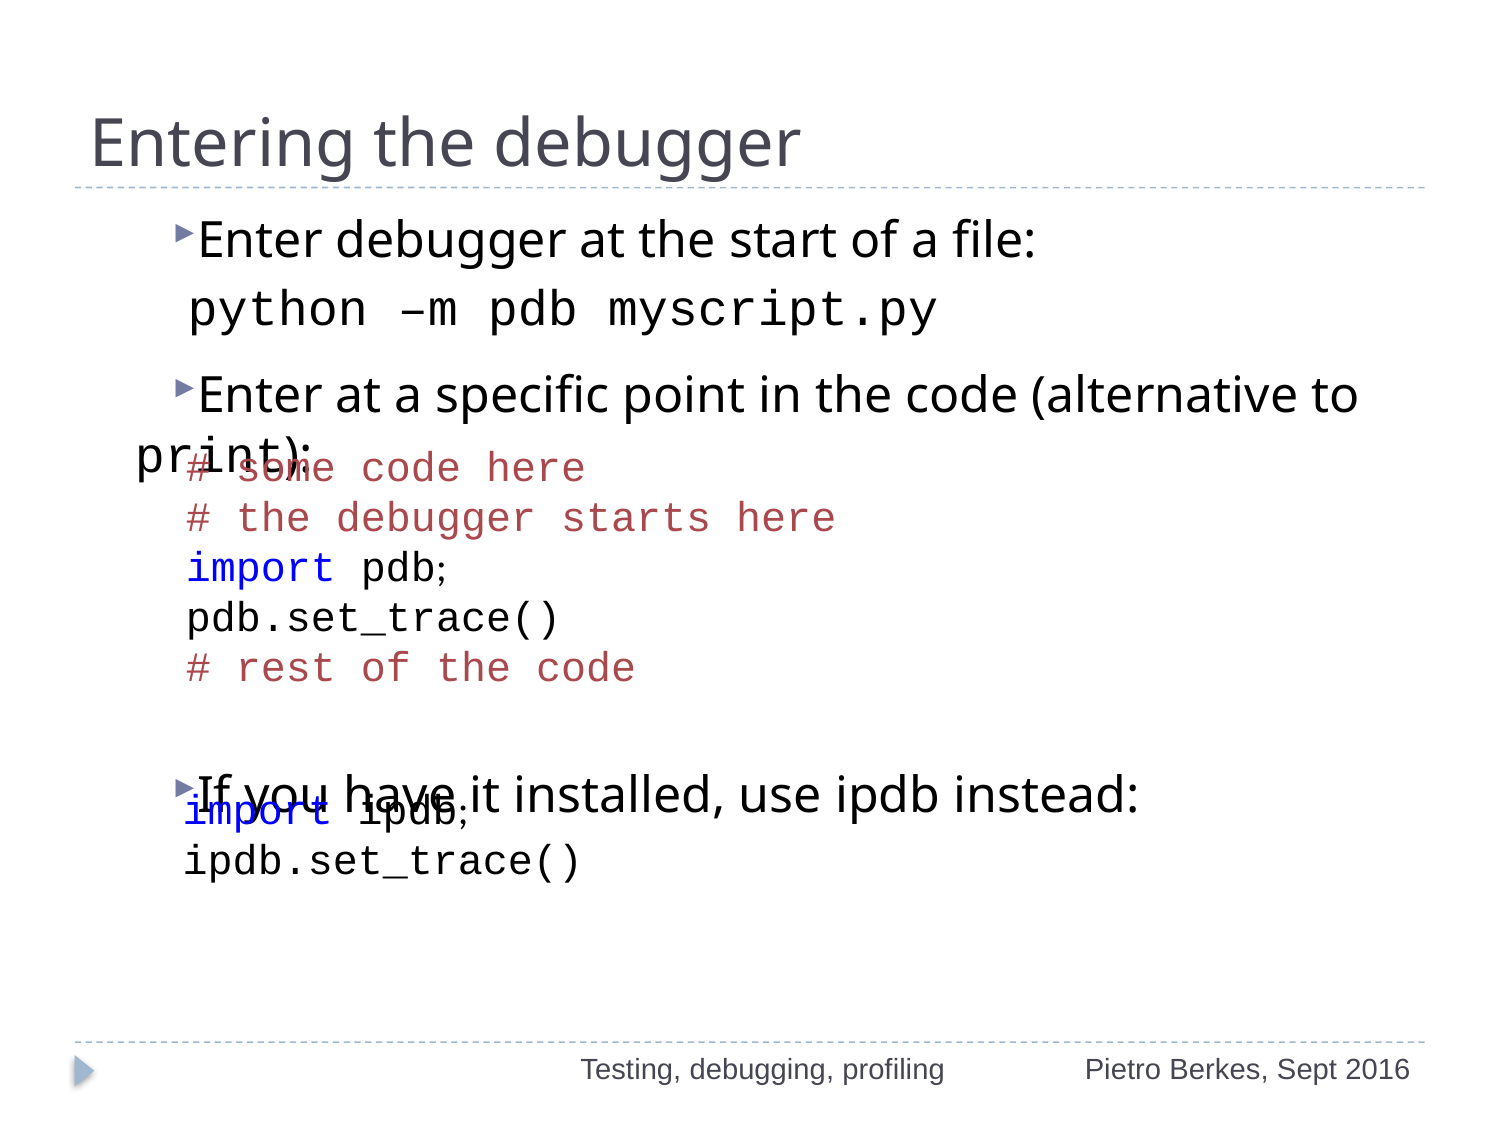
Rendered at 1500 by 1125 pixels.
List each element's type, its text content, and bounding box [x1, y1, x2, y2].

title Entering the debugger [75, 24, 1425, 188]
text_box # some code here # the debugger starts here import pdb; pdb.set_trace() # rest of the code [171, 432, 1250, 698]
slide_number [1051, 1042, 1426, 1103]
text_box import ipdb; ipdb.set_trace() [167, 775, 1247, 890]
footer Testing, debugging, profiling [475, 1042, 1051, 1103]
list Enter debugger at the start of a file: python –m pdb myscript.py Enter at a specific point in the code (alternative to print): If you have it installed, use ipdb instead: [75, 200, 1425, 1010]
